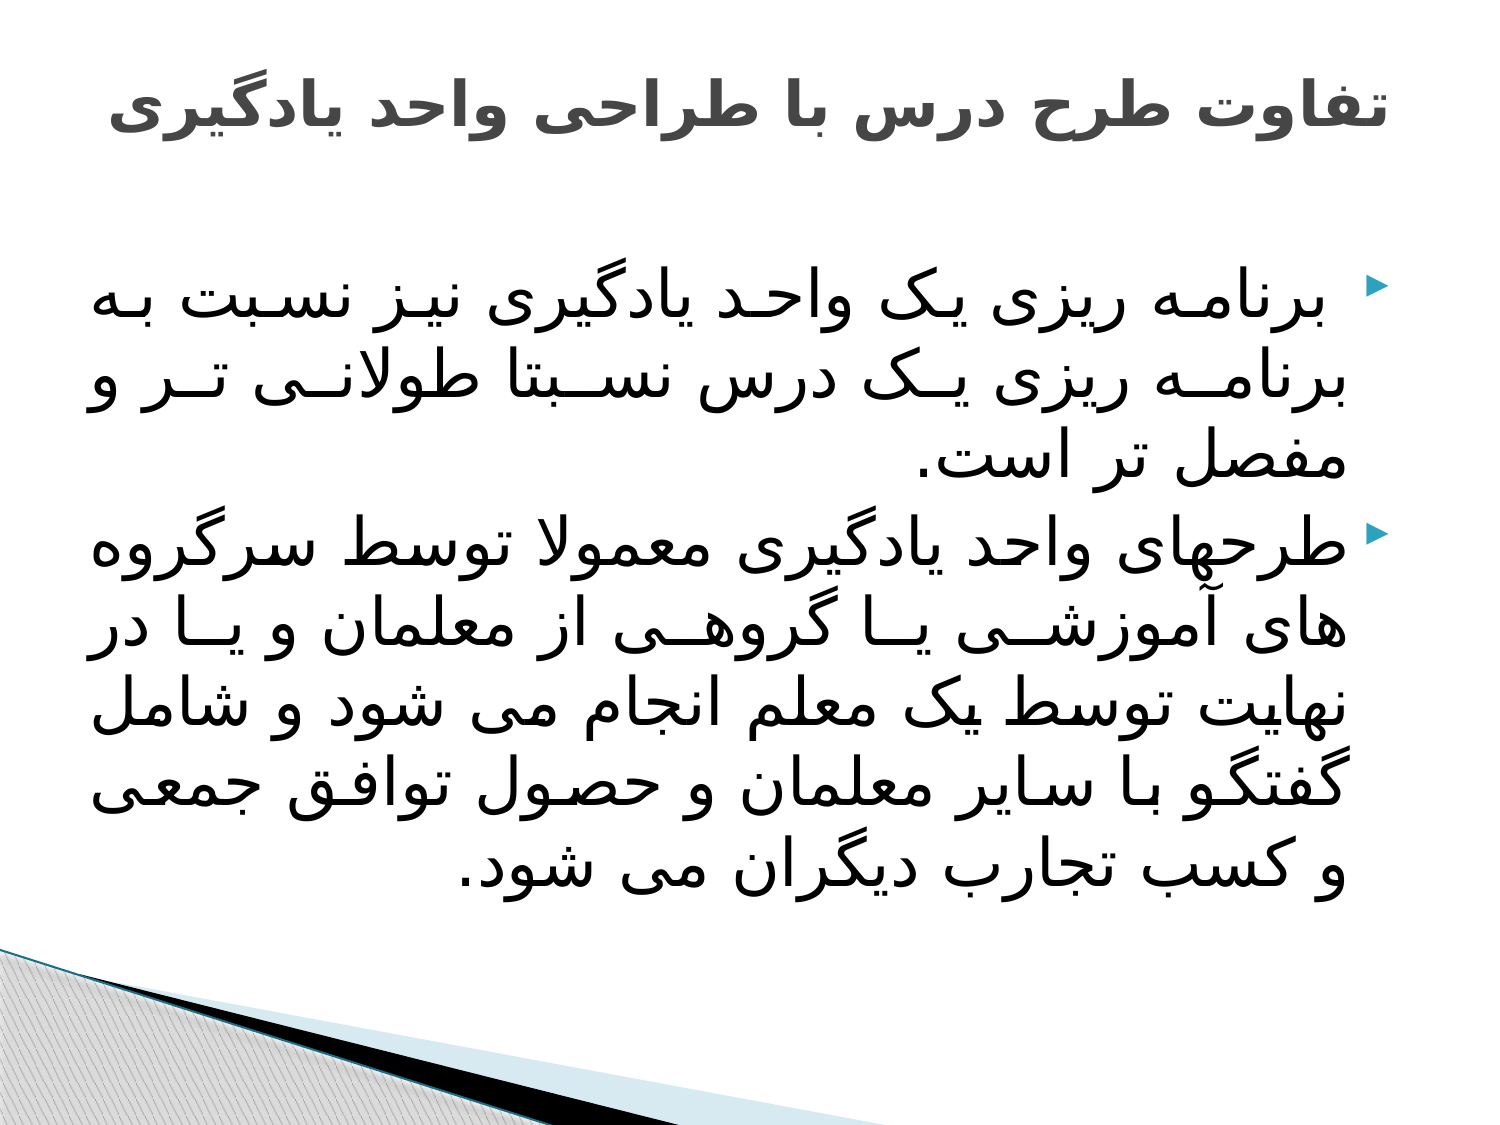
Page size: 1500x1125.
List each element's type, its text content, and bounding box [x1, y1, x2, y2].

list برنامه ریزی یک واحد یادگیری نیز نسبت به برنامه ریزی یک درس نسبتا طولانی تر و مفصل تر است. طرحهای واحد یادگیری معمولا توسط سرگروه های آموزشی یا گروهی از معلمان و یا در نهایت توسط یک معلم انجام می شود و شامل گفتگو با سایر معلمان و حصول توافق جمعی و کسب تجارب دیگران می شود. [75, 243, 1425, 986]
title تفاوت طرح درس با طراحی واحد یادگیری [75, 45, 1425, 233]
